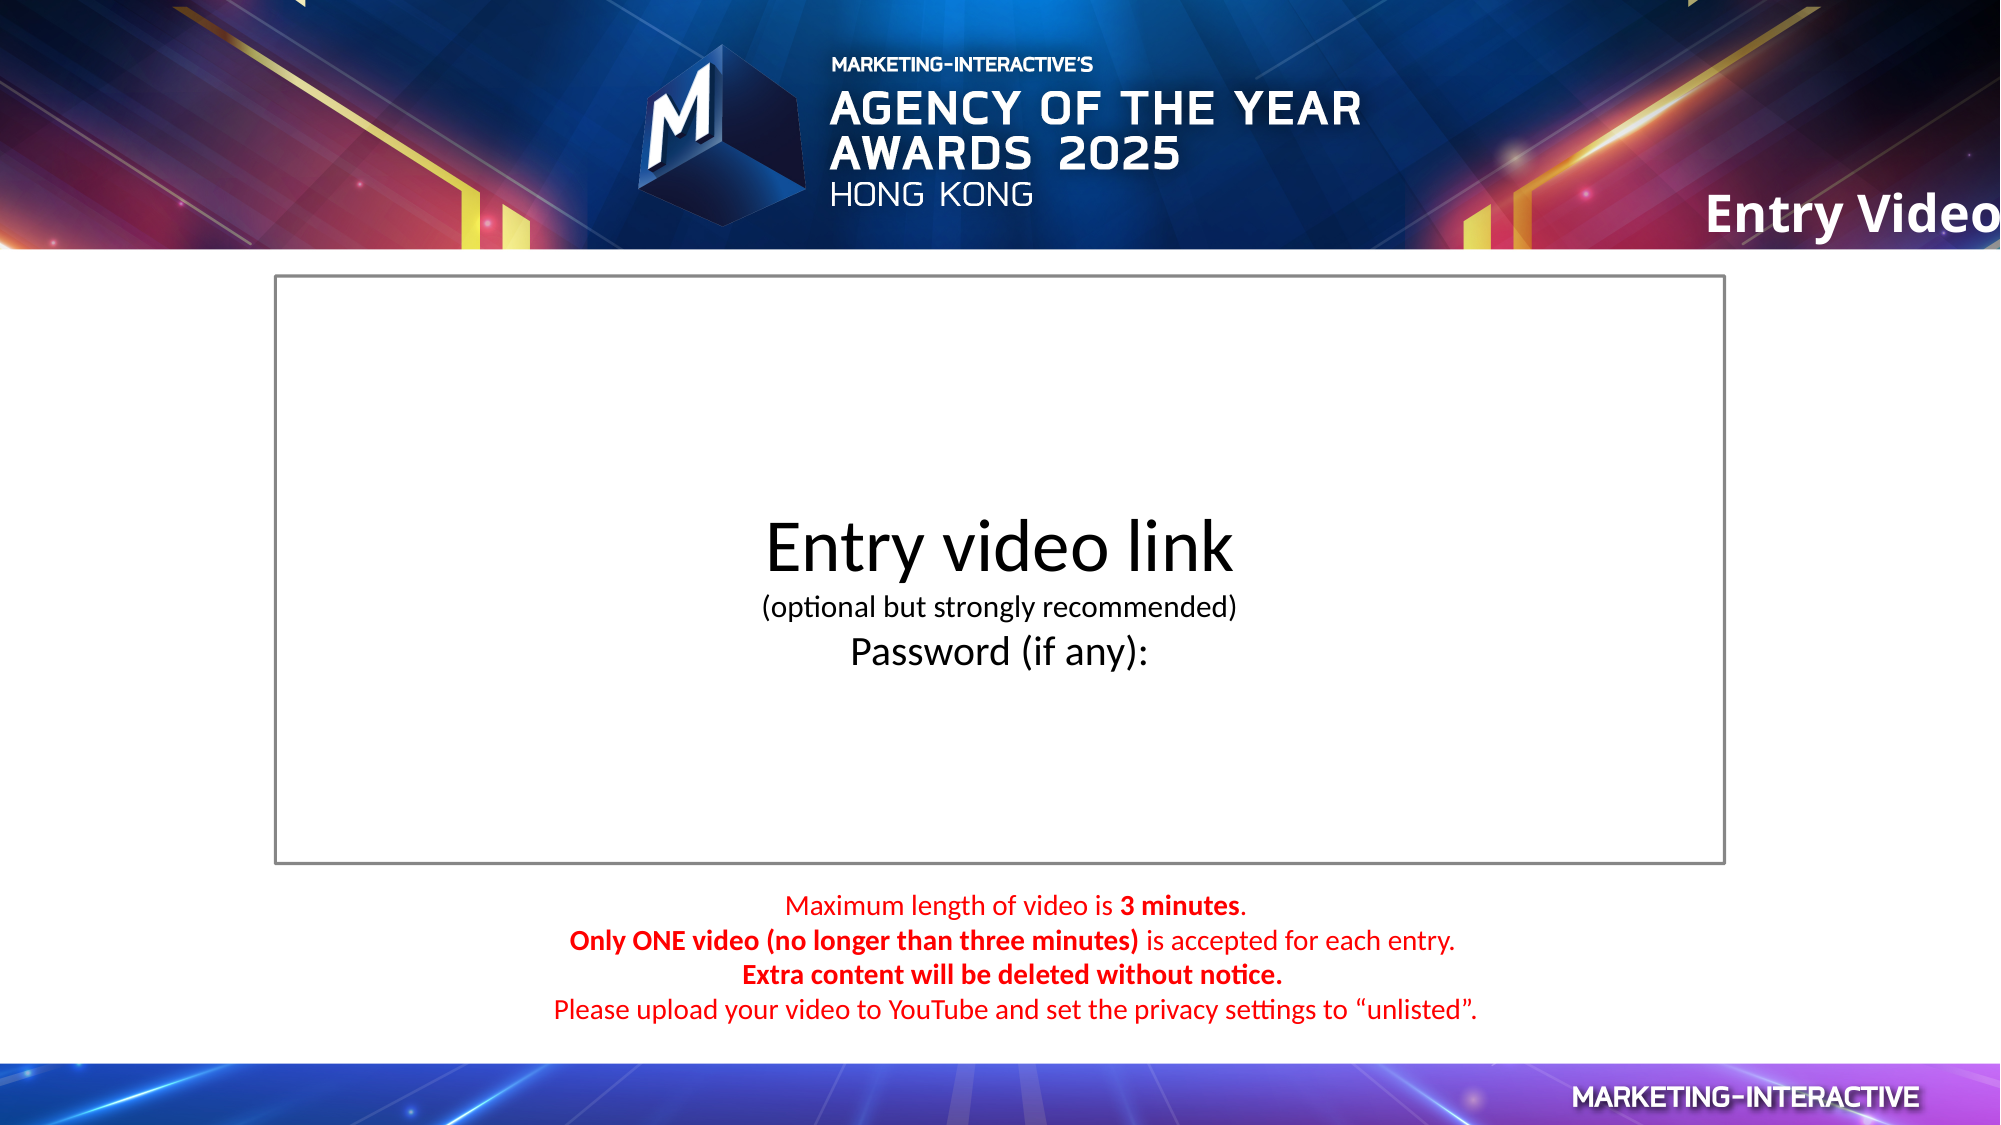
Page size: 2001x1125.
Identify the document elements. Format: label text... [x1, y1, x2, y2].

text_box Entry video link (optional but strongly recommended) Password (if any): [275, 275, 1725, 864]
text_box Maximum length of video is 3 minutes. Only ONE video (no longer than three minutes) is accepted for each entry. Extra content will be deleted without notice. Please upload your video to YouTube and set the privacy settings to “unlisted”. [291, 878, 1741, 1033]
picture [0, 0, 2000, 1125]
text_box Entry Video [1690, 168, 2000, 256]
